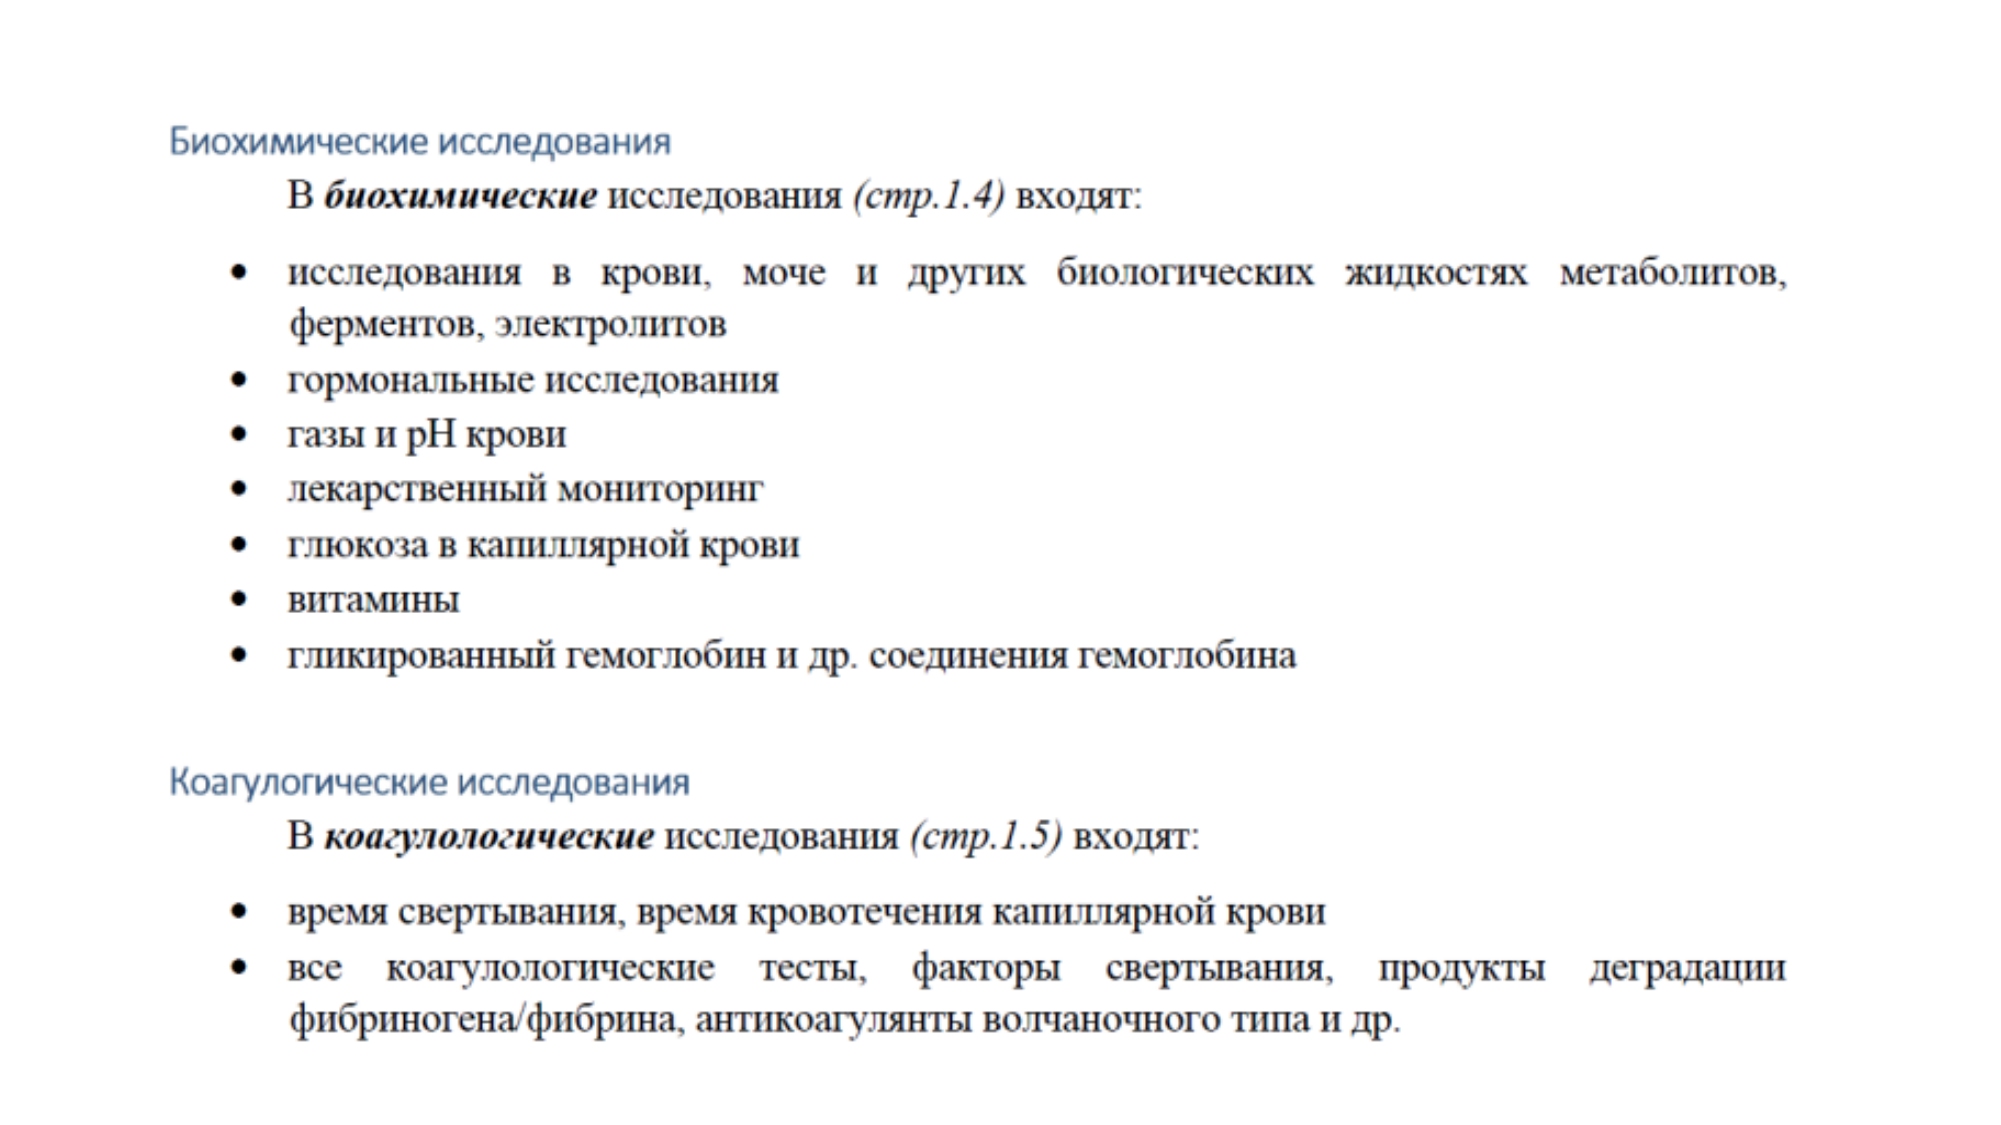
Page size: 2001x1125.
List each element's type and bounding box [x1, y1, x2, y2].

picture [147, 113, 1805, 1046]
